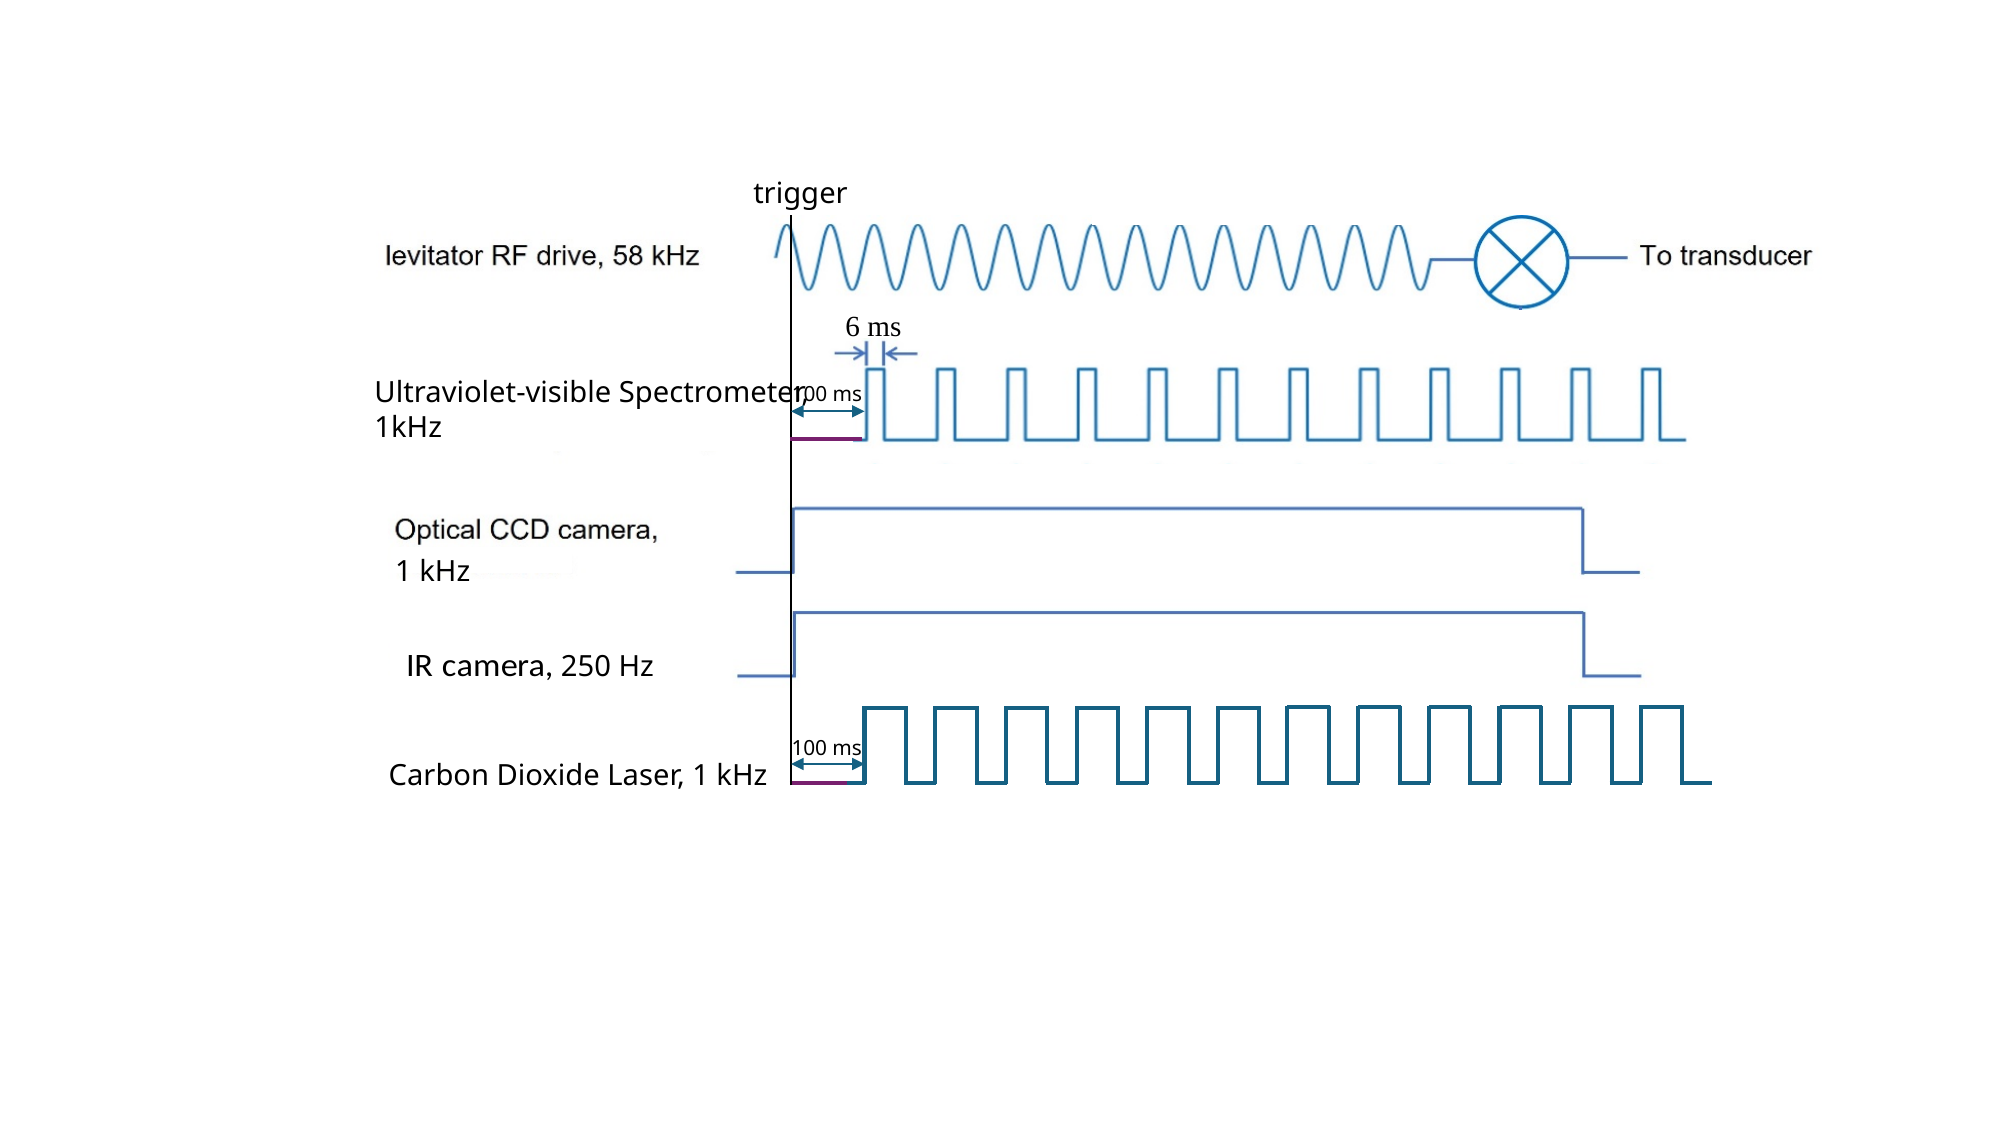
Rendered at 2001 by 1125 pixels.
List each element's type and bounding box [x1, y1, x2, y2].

text_box [359, 166, 1890, 802]
